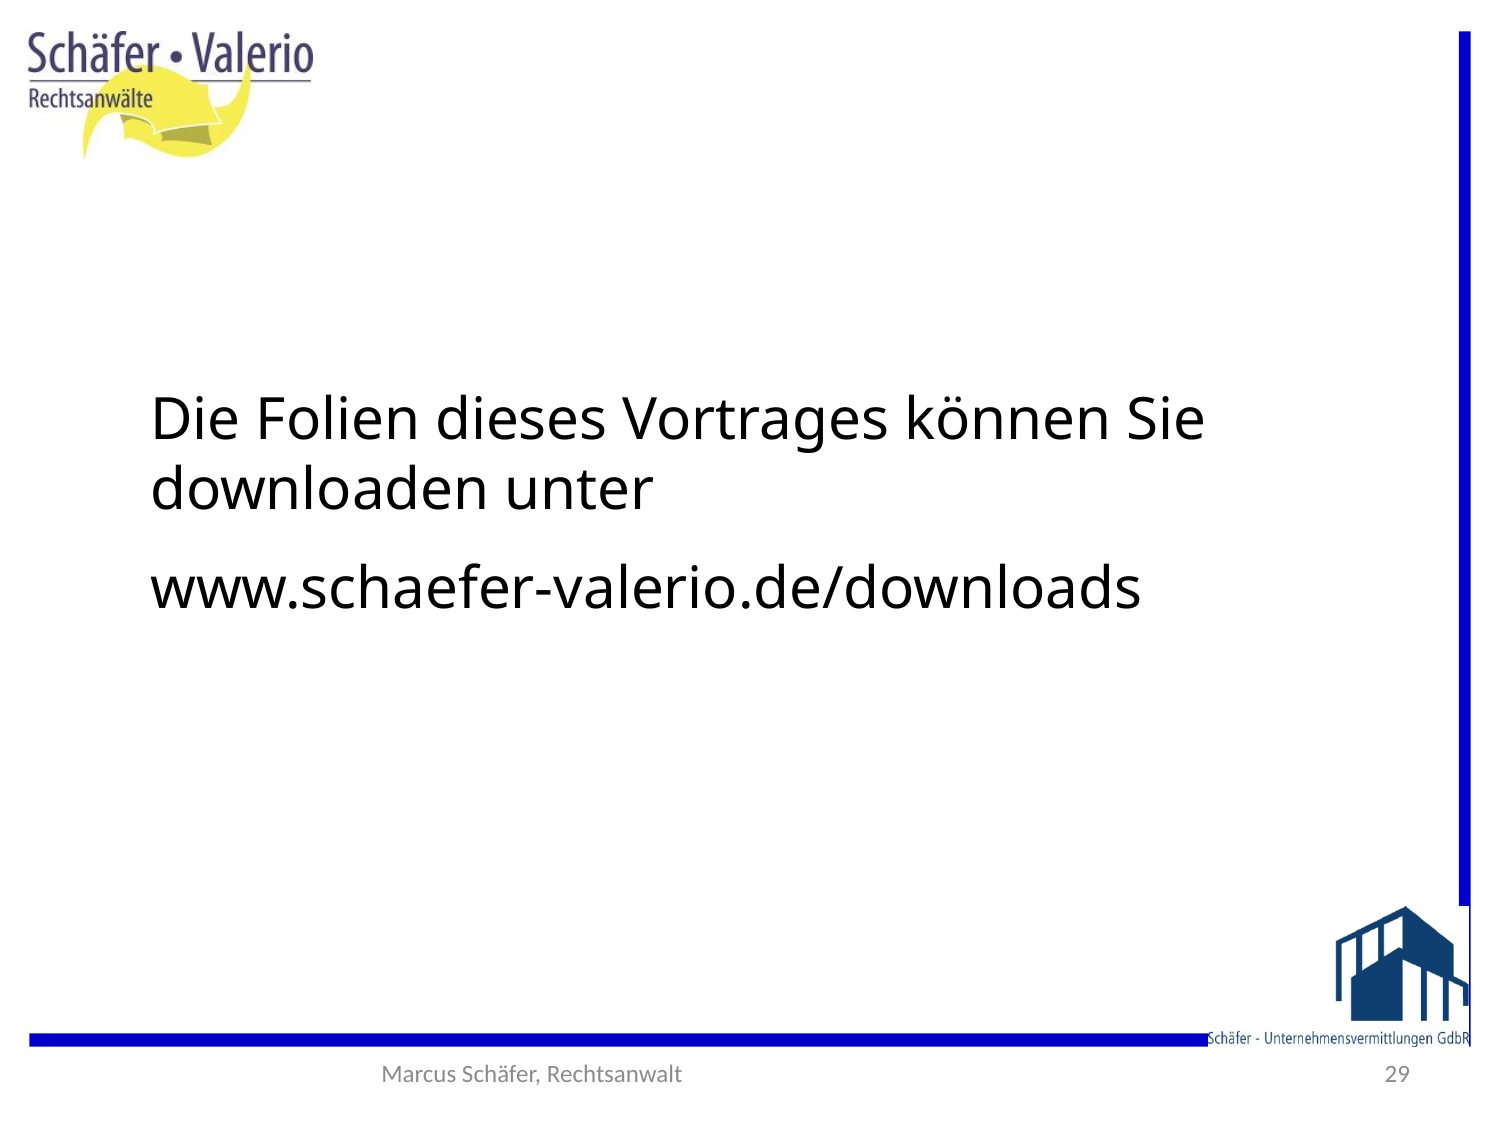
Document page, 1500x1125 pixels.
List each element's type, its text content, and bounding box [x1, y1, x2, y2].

picture [1208, 905, 1470, 1048]
picture [28, 31, 314, 160]
slide_number 29 [1074, 1055, 1425, 1103]
footer Marcus Schäfer, Rechtsanwalt [76, 1055, 988, 1103]
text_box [29, 31, 1471, 1048]
